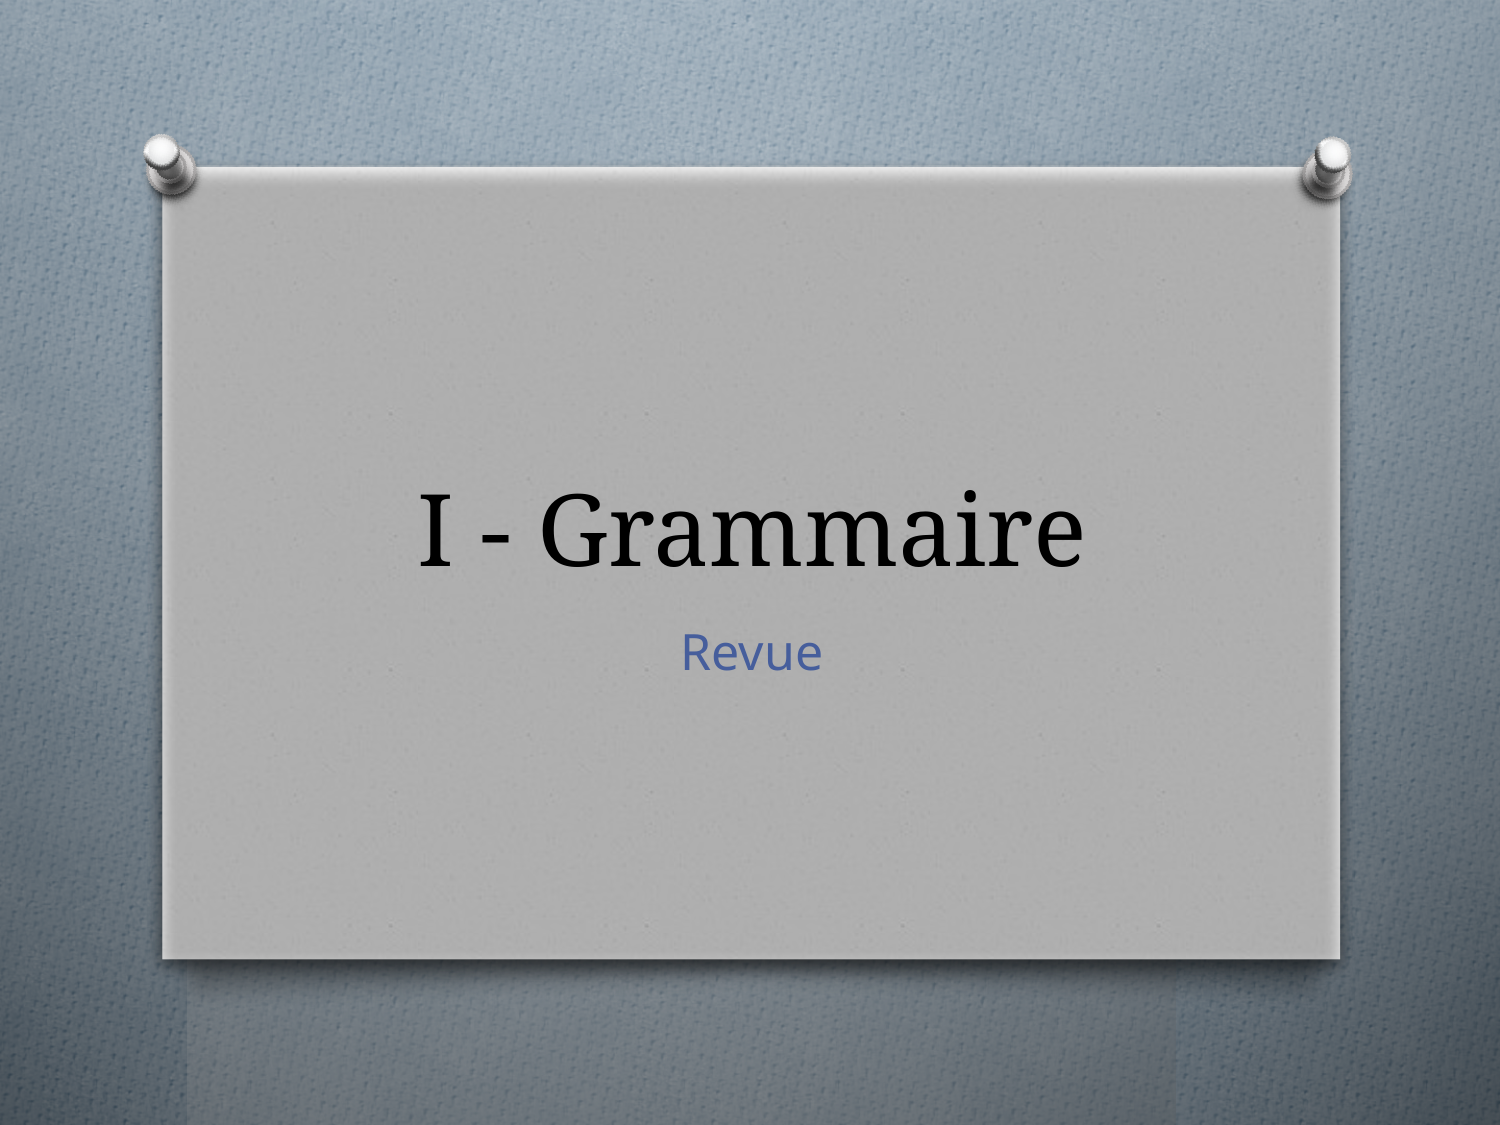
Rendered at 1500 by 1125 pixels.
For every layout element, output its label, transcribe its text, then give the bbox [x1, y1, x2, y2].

picture [112, 100, 235, 224]
subtitle Revue [283, 612, 1221, 863]
title I - Grammaire [283, 294, 1223, 595]
picture [1274, 109, 1396, 230]
